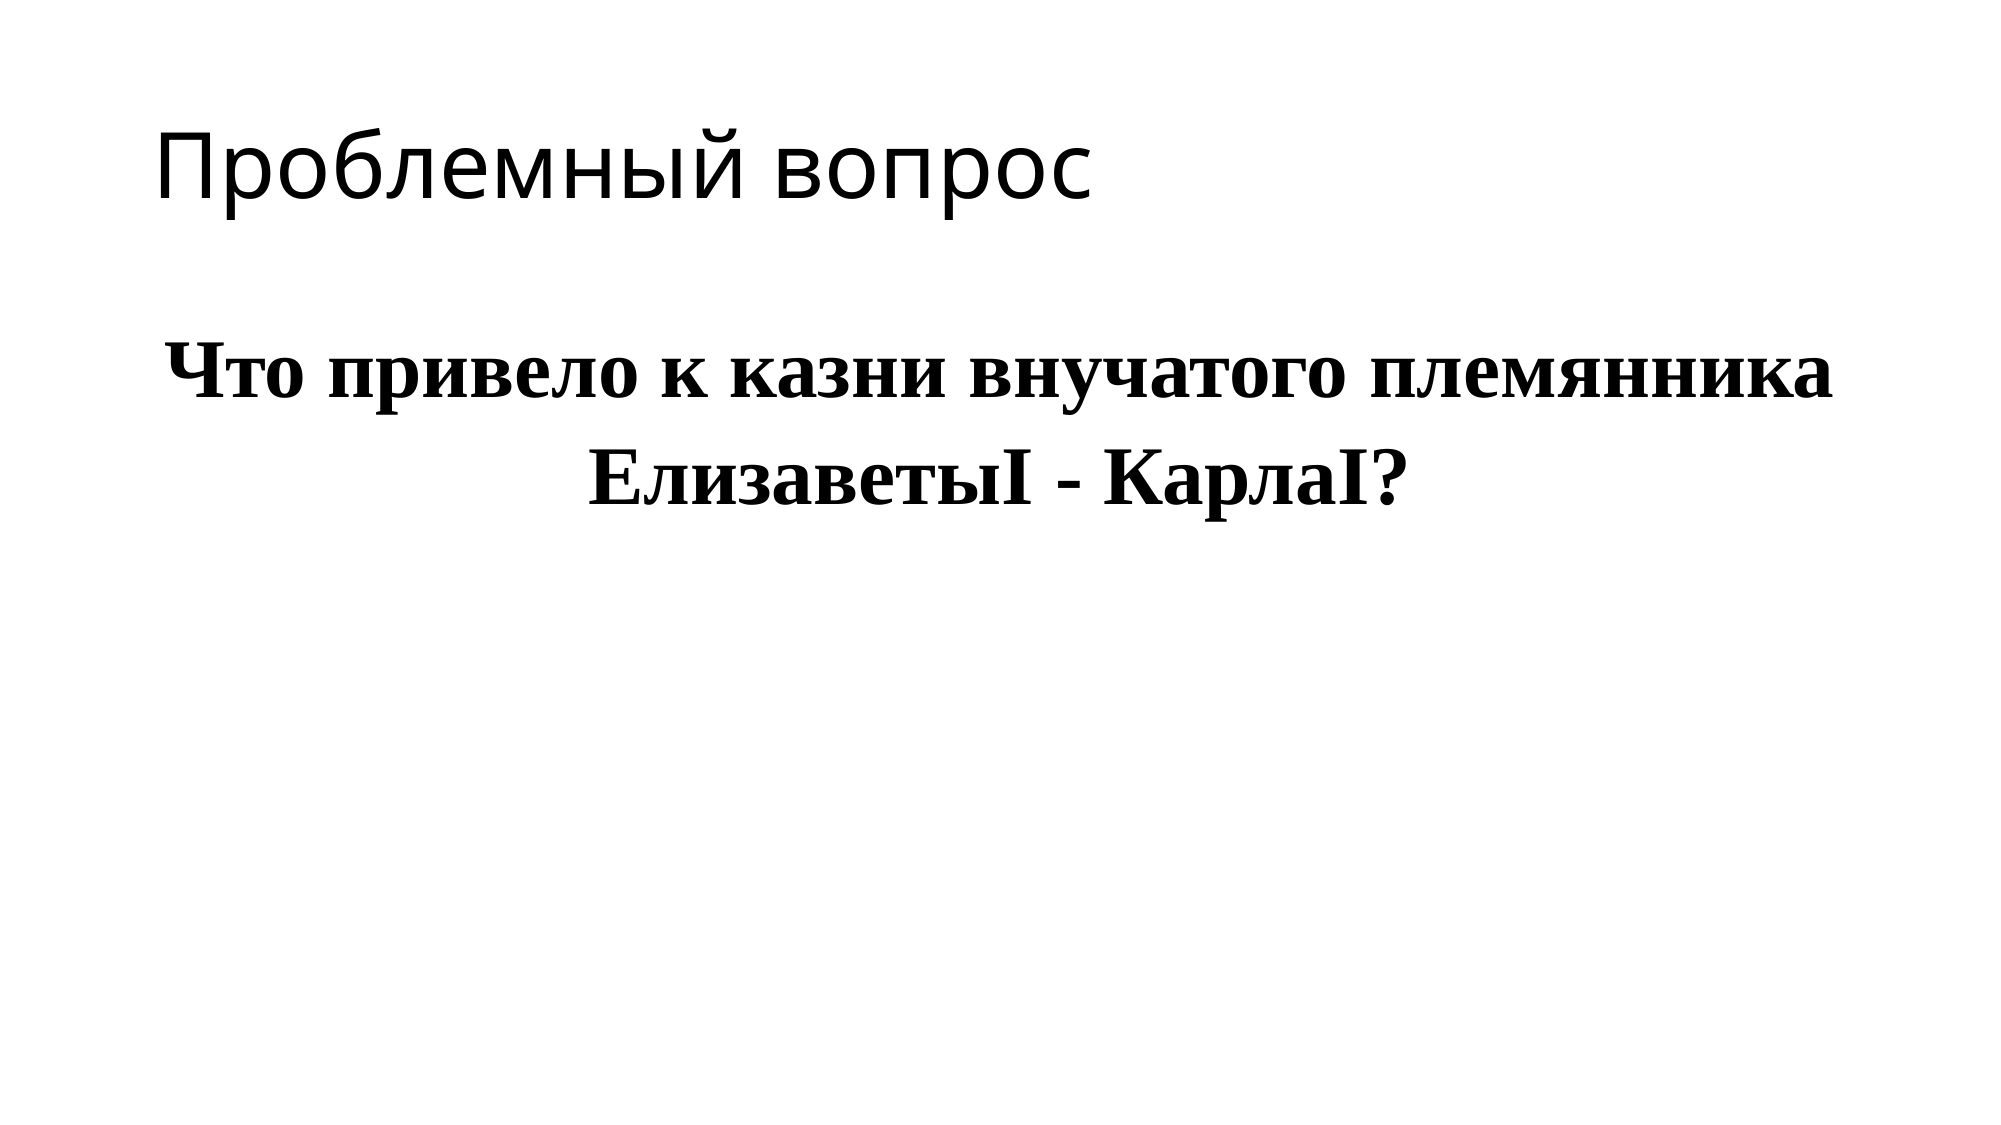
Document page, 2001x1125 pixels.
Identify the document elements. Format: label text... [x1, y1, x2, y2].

list Что привело к казни внучатого племянника ЕлизаветыI - КарлаI? [137, 299, 1863, 1014]
title Проблемный вопрос [137, 59, 1863, 278]
